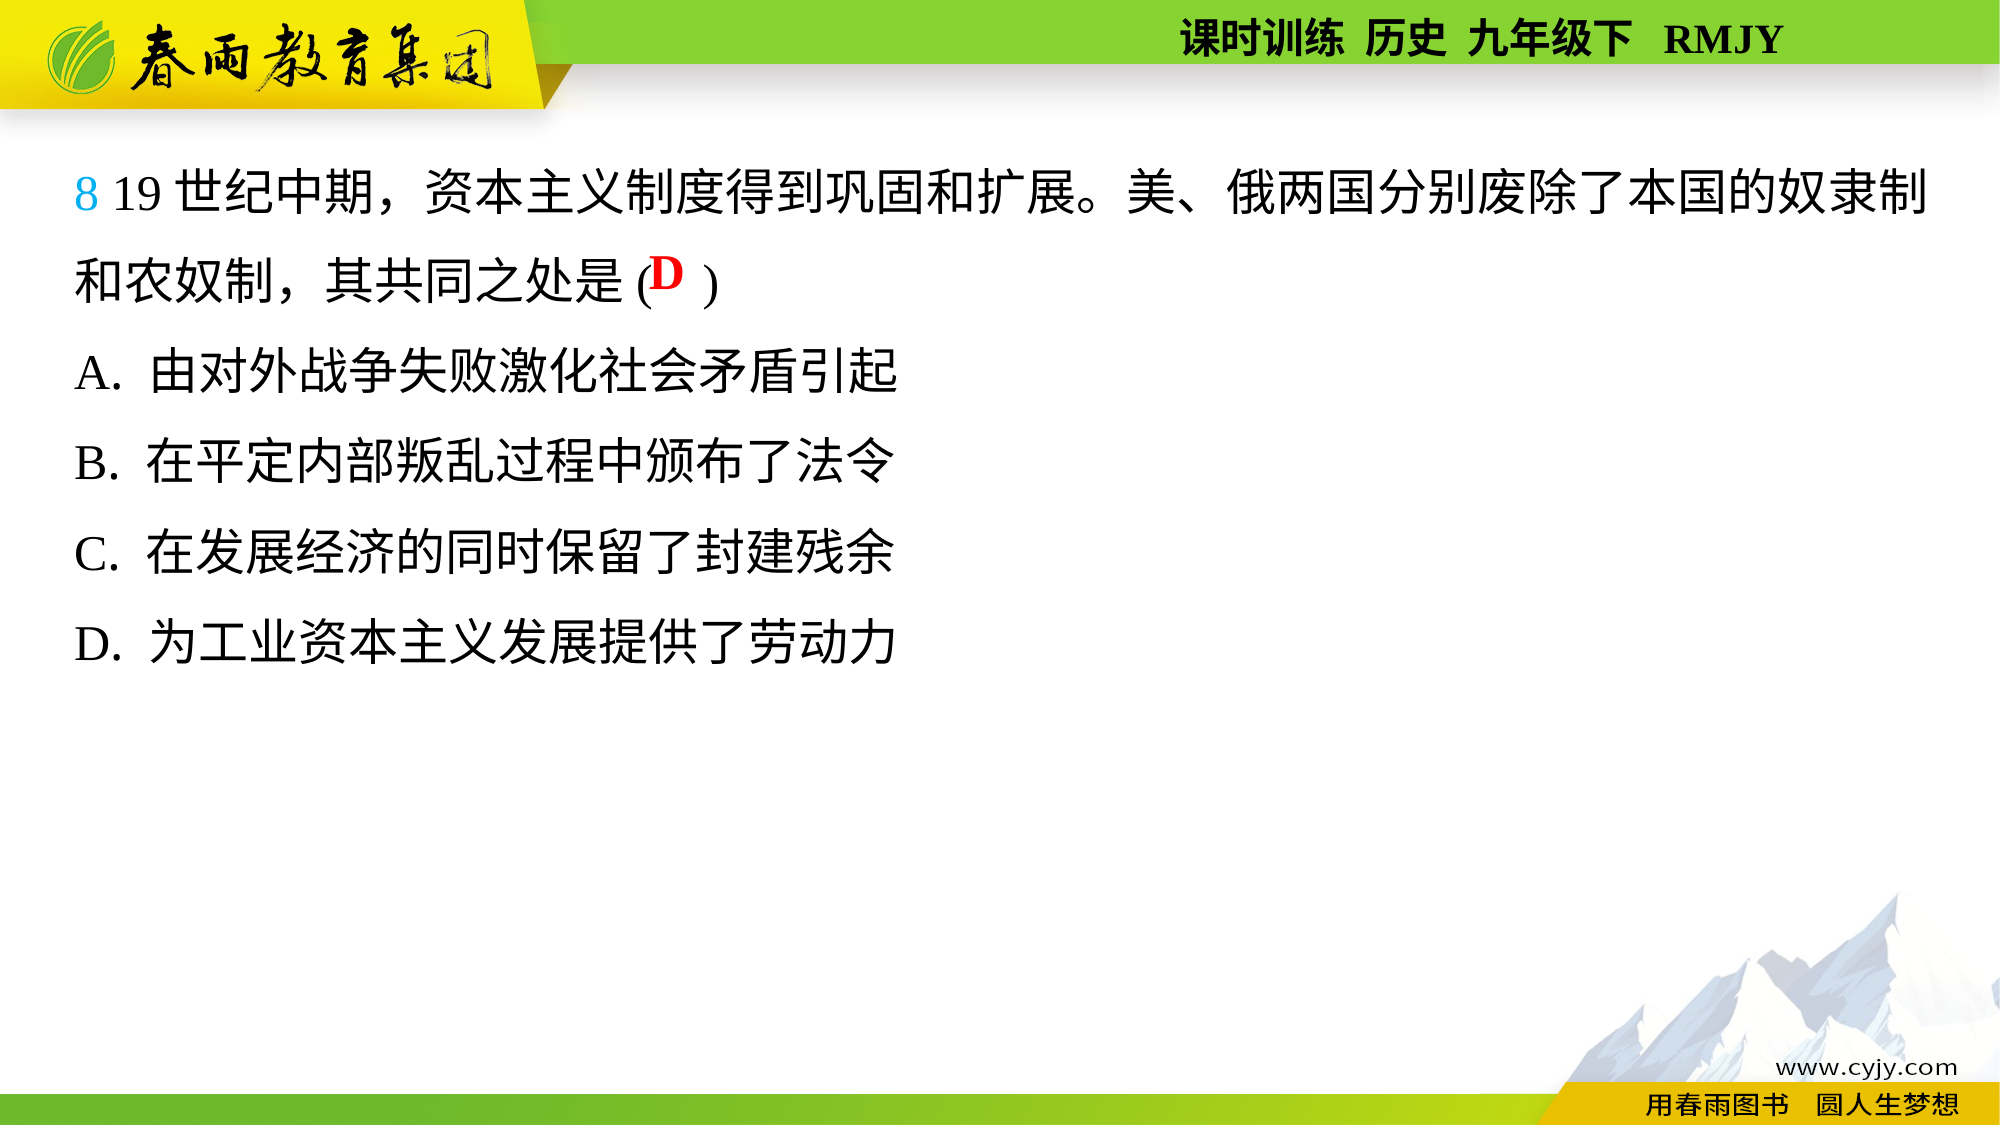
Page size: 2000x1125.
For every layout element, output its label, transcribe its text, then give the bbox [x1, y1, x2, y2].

picture [0, 0, 2000, 1125]
list 8 19世纪中期，资本主义制度得到巩固和扩展。美、俄两国分别废除了本国的奴隶制和农奴制，其共同之处是( ) A. 由对外战争失败激化社会矛盾引起 B. 在平定内部叛乱过程中颁布了法令 C. 在发展经济的同时保留了封建残余 D. 为工业资本主义发展提供了劳动力 [59, 122, 1944, 672]
text_box D [634, 231, 700, 307]
